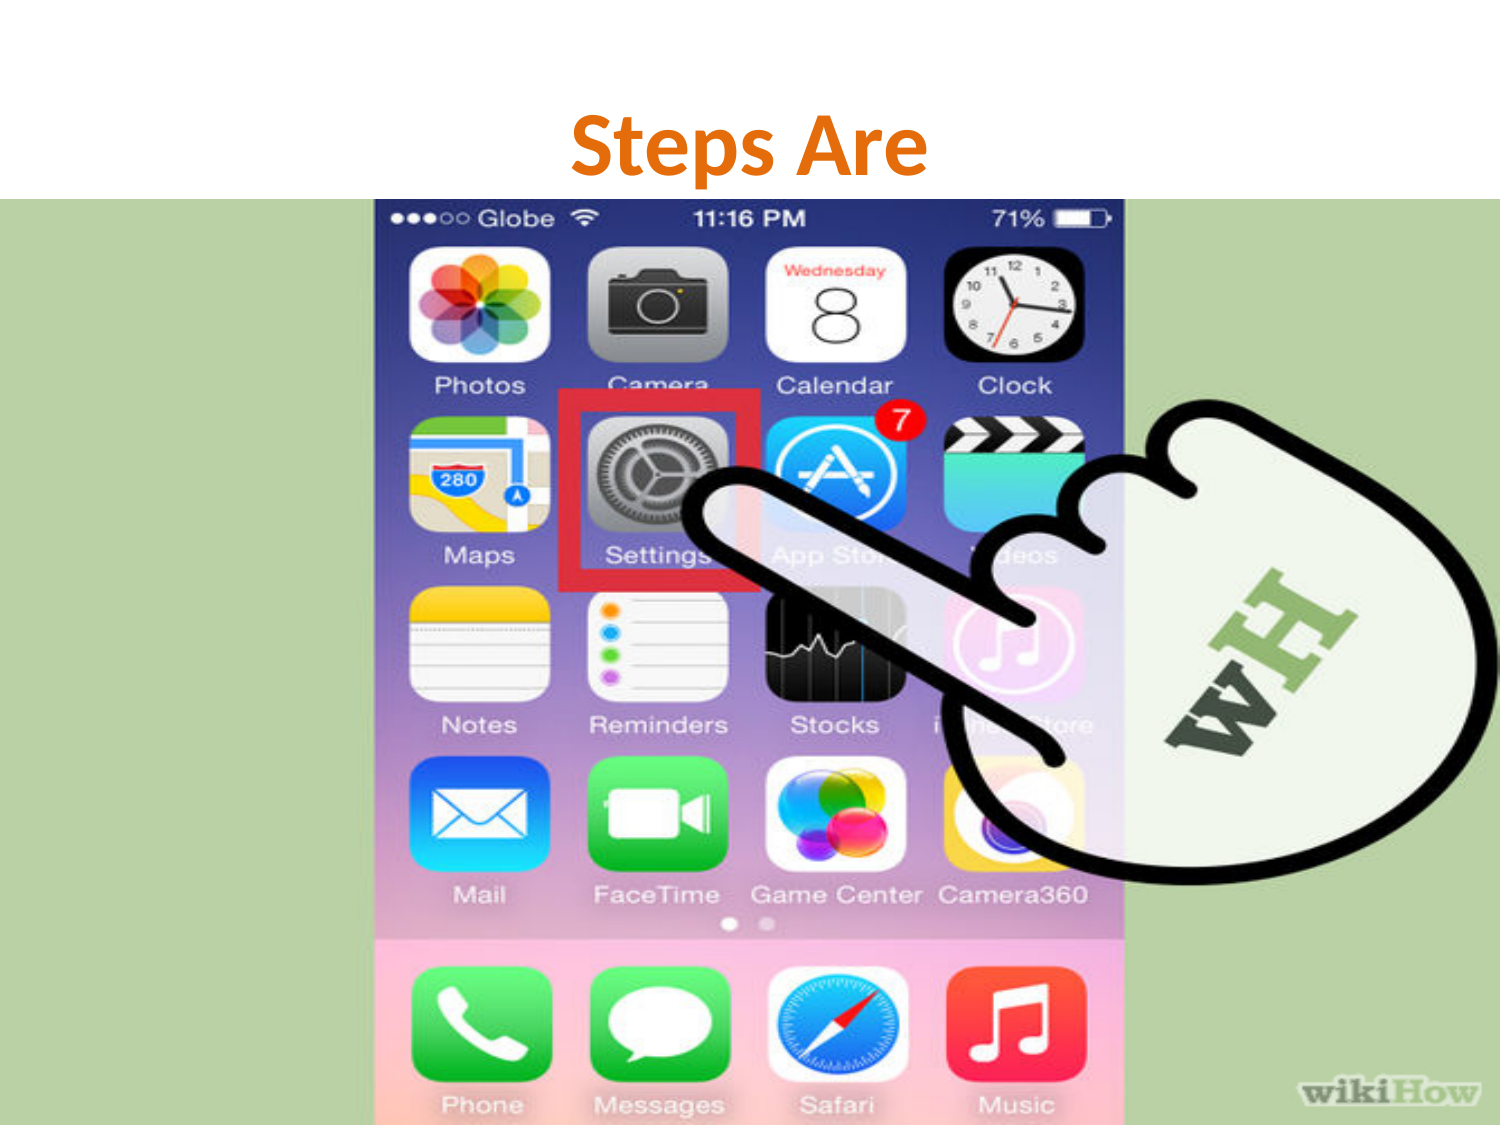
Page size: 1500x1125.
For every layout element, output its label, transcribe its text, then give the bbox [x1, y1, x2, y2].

picture [0, 199, 1500, 1125]
title Steps Are [75, 45, 1425, 198]
